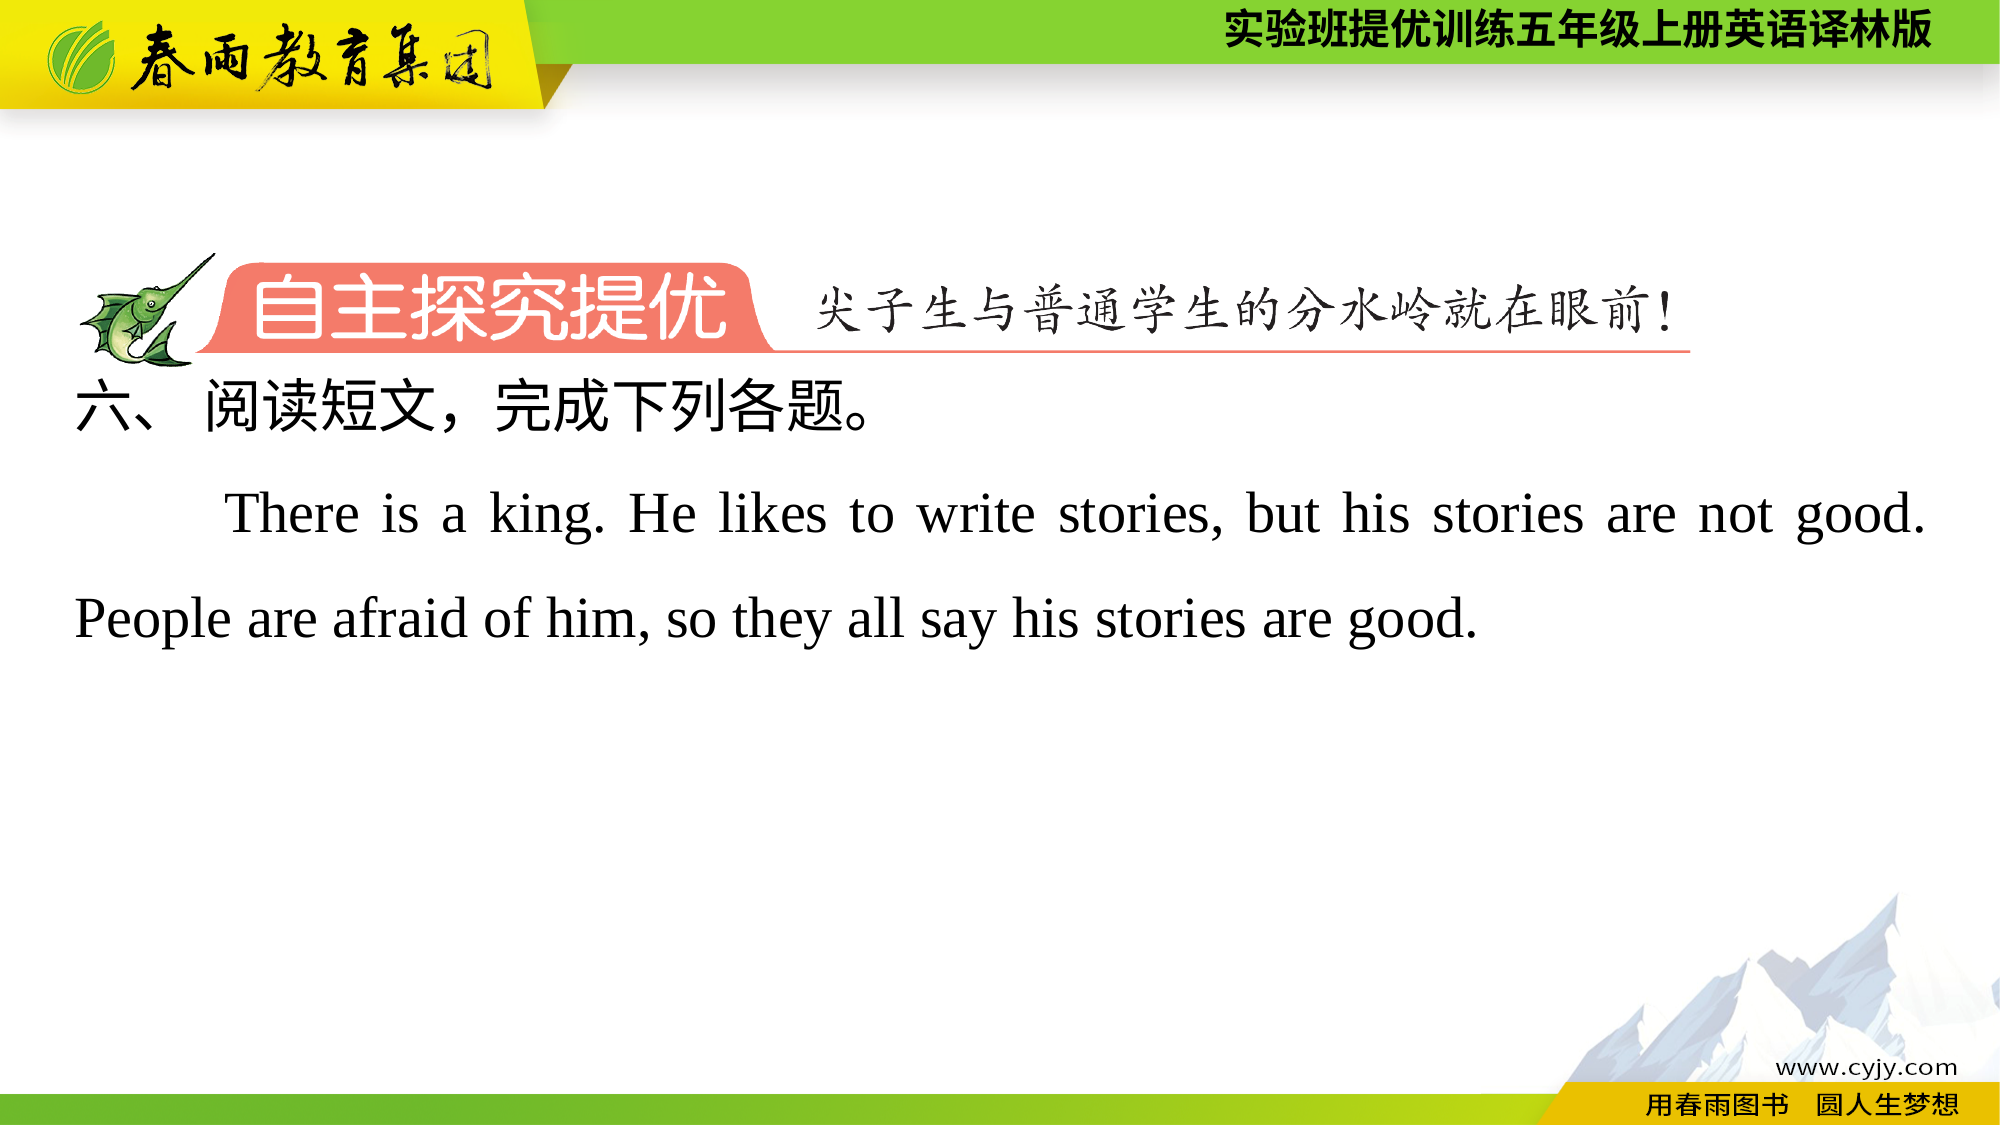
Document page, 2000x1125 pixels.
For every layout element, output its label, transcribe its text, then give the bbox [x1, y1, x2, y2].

list 六、 阅读短文，完成下列各题。 There is a king. He likes to write stories, but his stories are not good. People are afraid of him, so they all say his stories are good. [59, 122, 1944, 698]
picture [0, 0, 2000, 1125]
